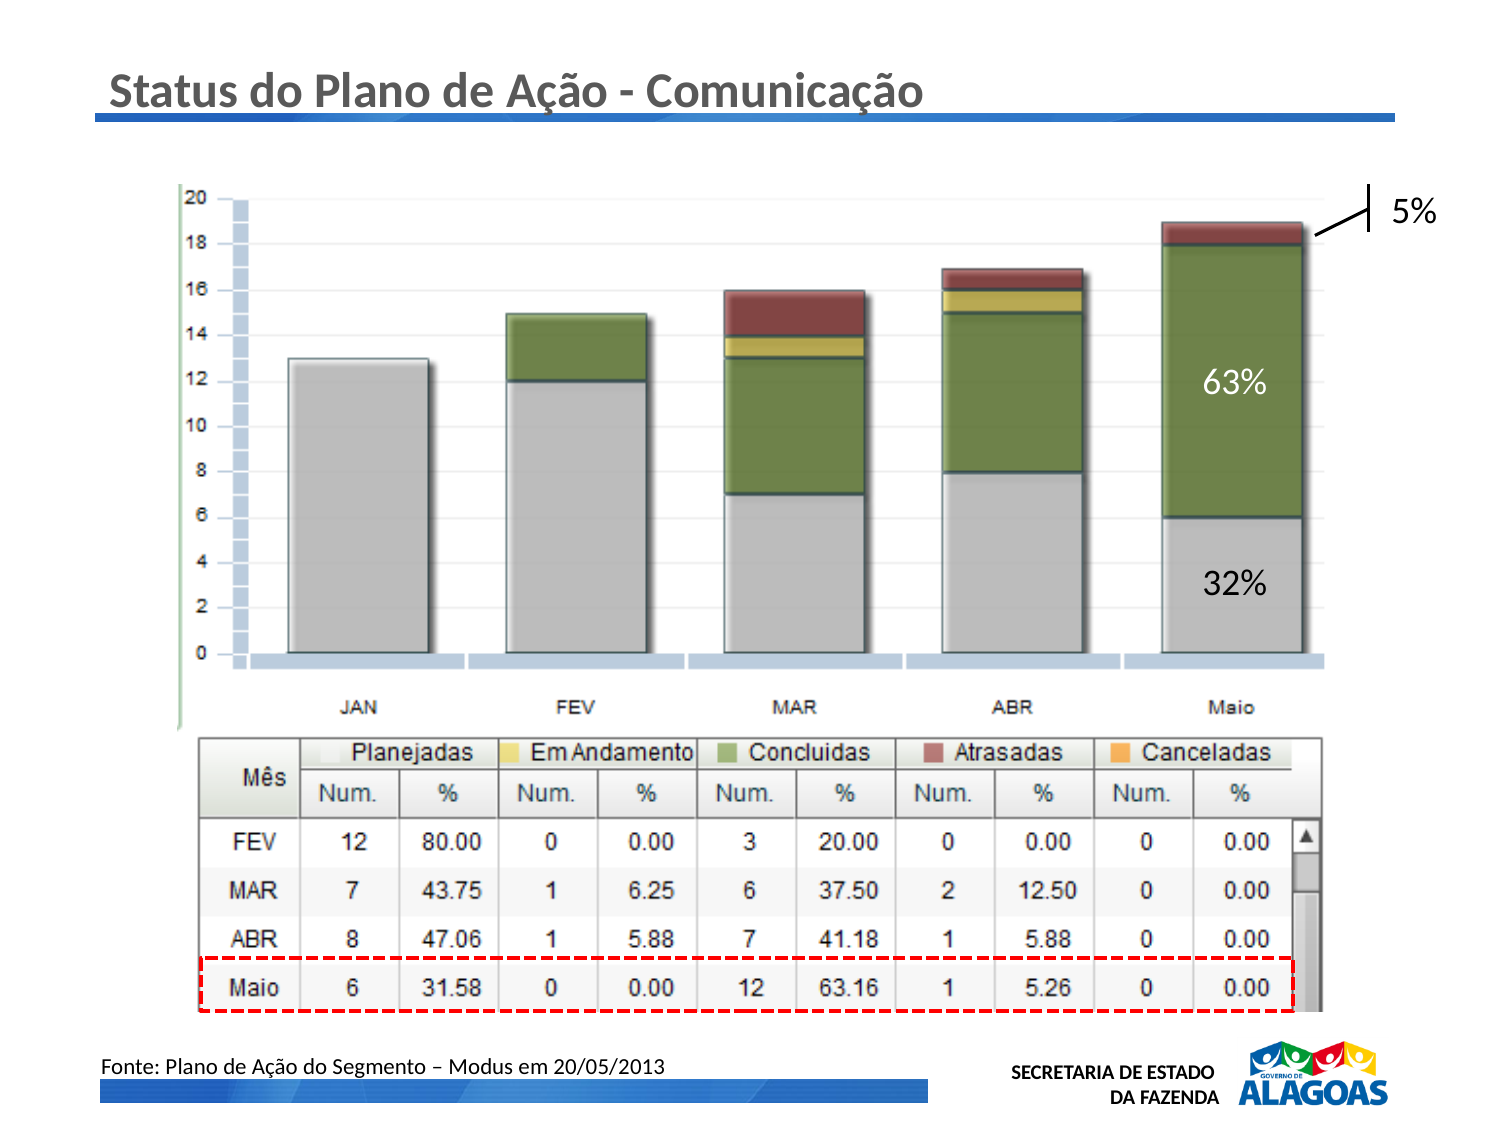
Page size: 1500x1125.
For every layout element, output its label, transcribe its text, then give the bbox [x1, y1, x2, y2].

picture [176, 184, 1325, 1012]
title Status do Plano de Ação - Comunicação [94, 50, 1445, 138]
picture [1237, 1037, 1389, 1108]
text_box 5% [1376, 184, 1453, 232]
text_box 5% [1330, 184, 1370, 232]
text_box Fonte: Plano de Ação do Segmento – Modus em 20/05/2013 [86, 1044, 880, 1087]
picture [100, 1079, 928, 1103]
